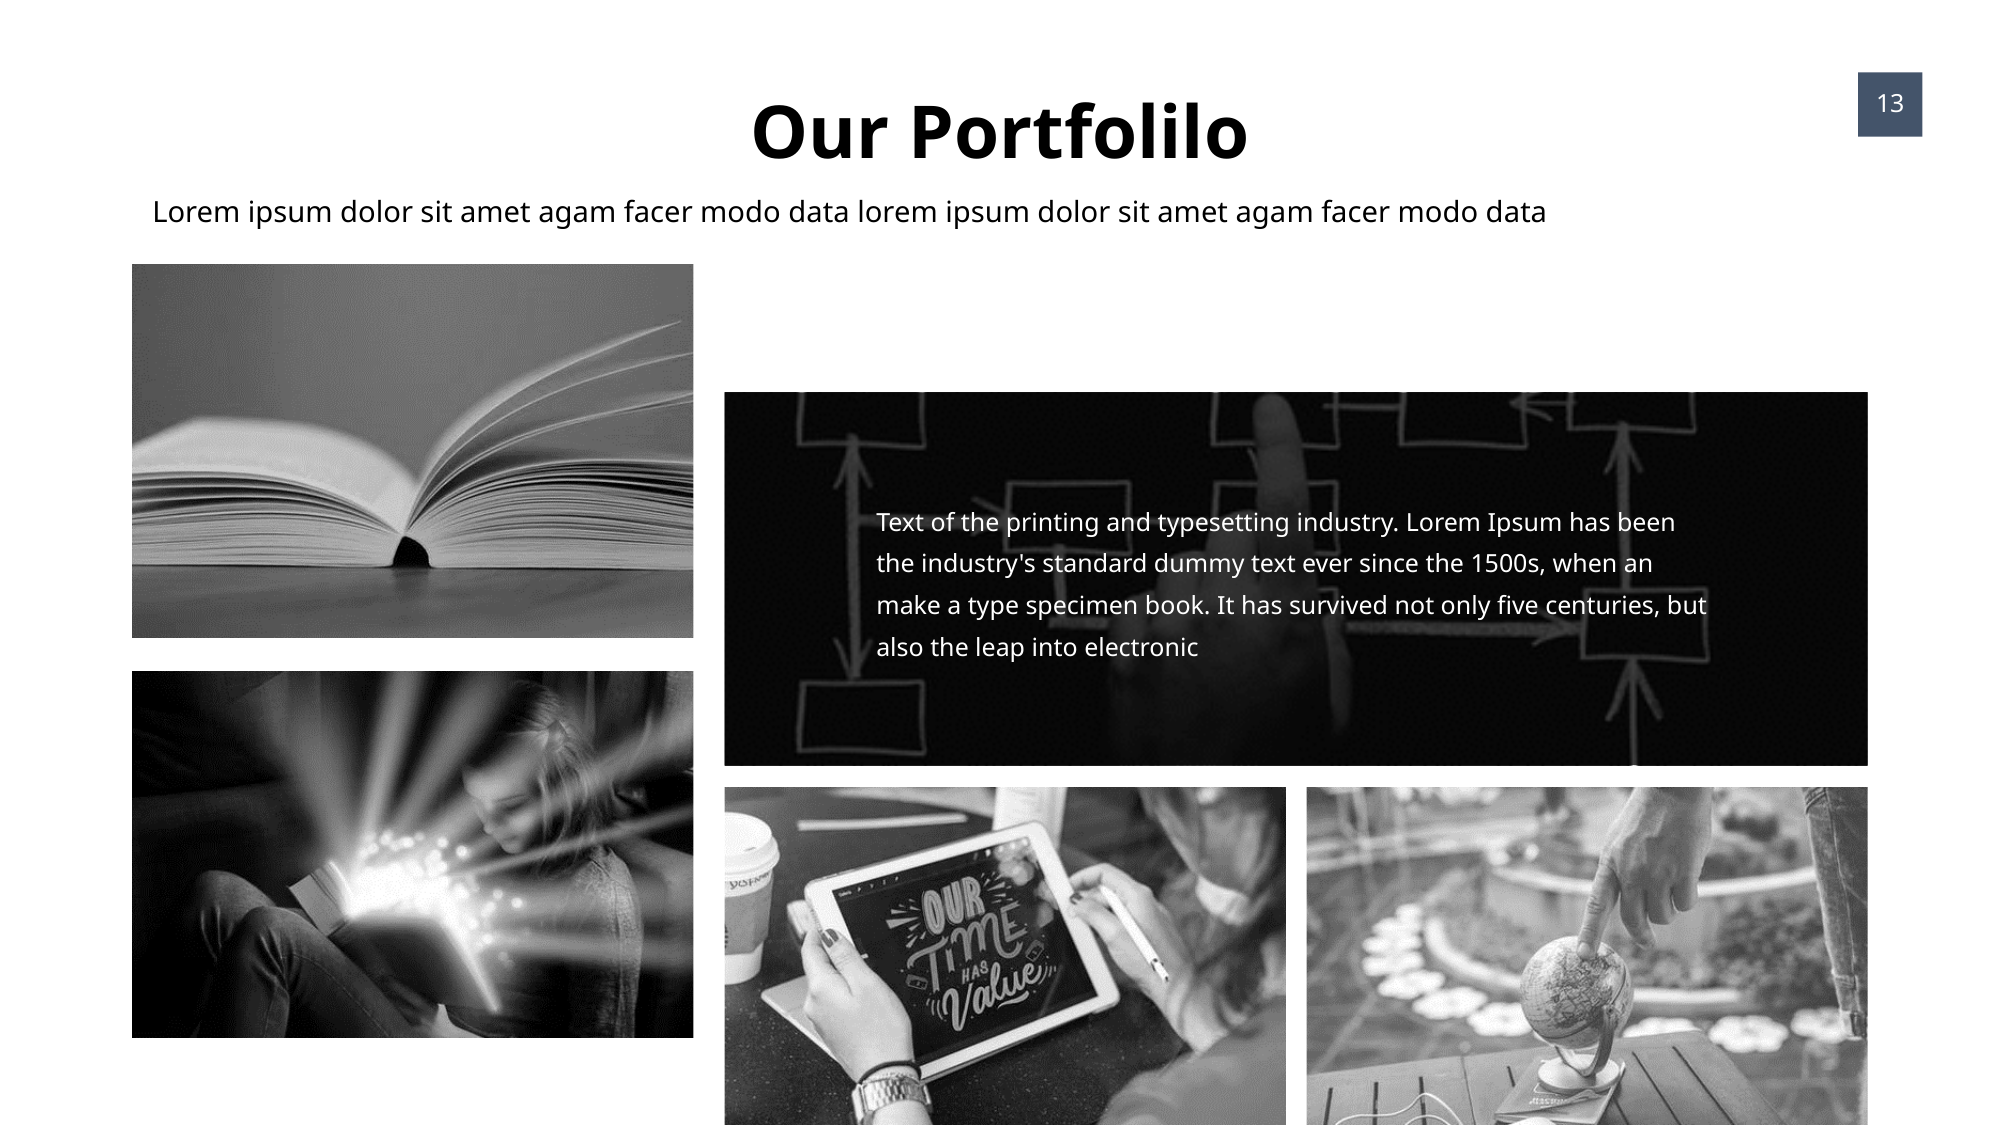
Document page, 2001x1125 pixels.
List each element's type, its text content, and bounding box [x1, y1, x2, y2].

picture [724, 787, 1286, 1125]
picture [132, 671, 694, 1038]
picture [1306, 787, 1868, 1125]
subtitle Lorem ipsum dolor sit amet agam facer modo data lorem ipsum dolor sit amet agam facer modo data [137, 191, 1863, 227]
picture [132, 264, 694, 638]
picture [724, 392, 1868, 766]
title Our Portfolilo [137, 78, 1863, 191]
slide_number 13 [1863, 78, 1927, 130]
